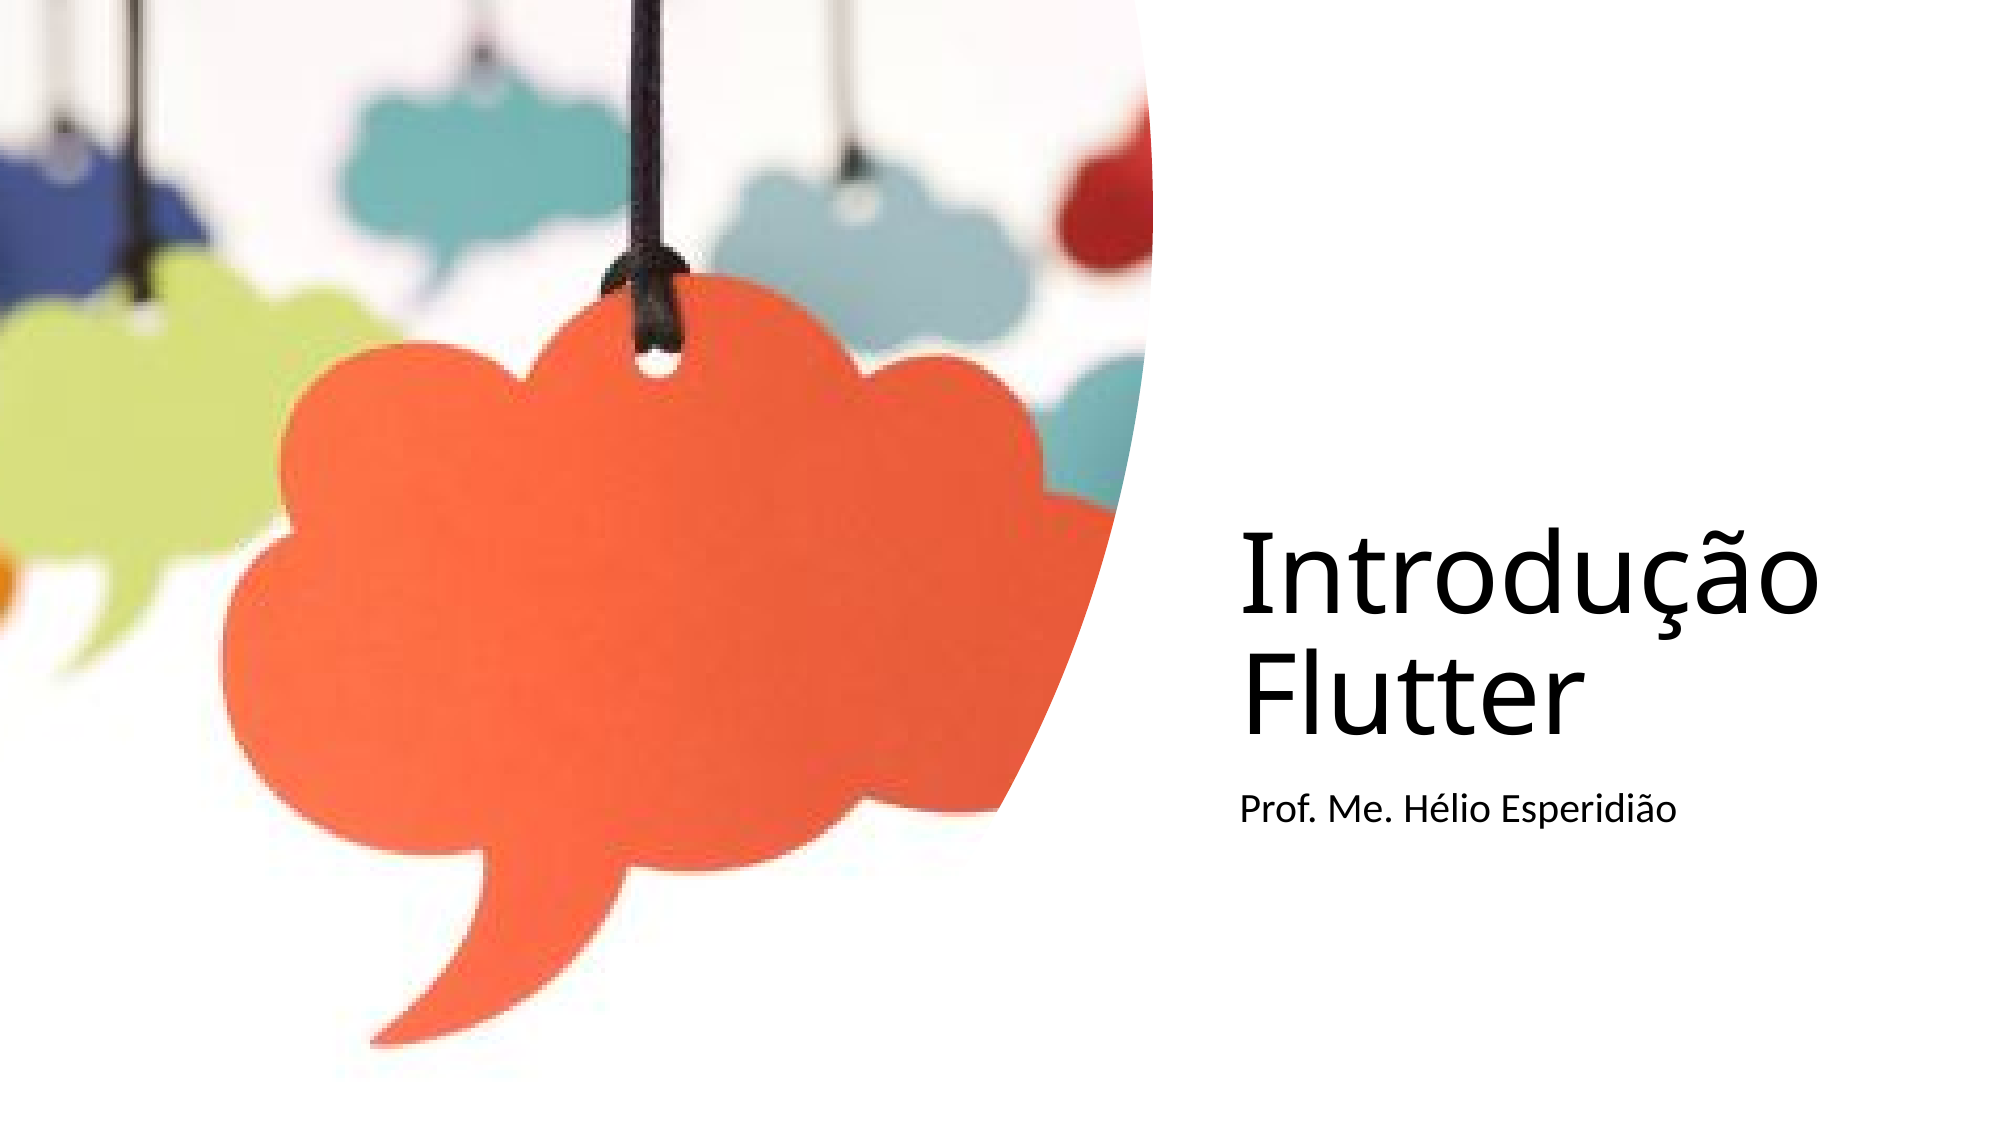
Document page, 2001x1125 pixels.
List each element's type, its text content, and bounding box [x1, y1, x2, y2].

picture [0, 0, 1153, 1125]
title Introdução Flutter [1224, 292, 1895, 767]
subtitle Prof. Me. Hélio Esperidião [1224, 779, 1895, 968]
